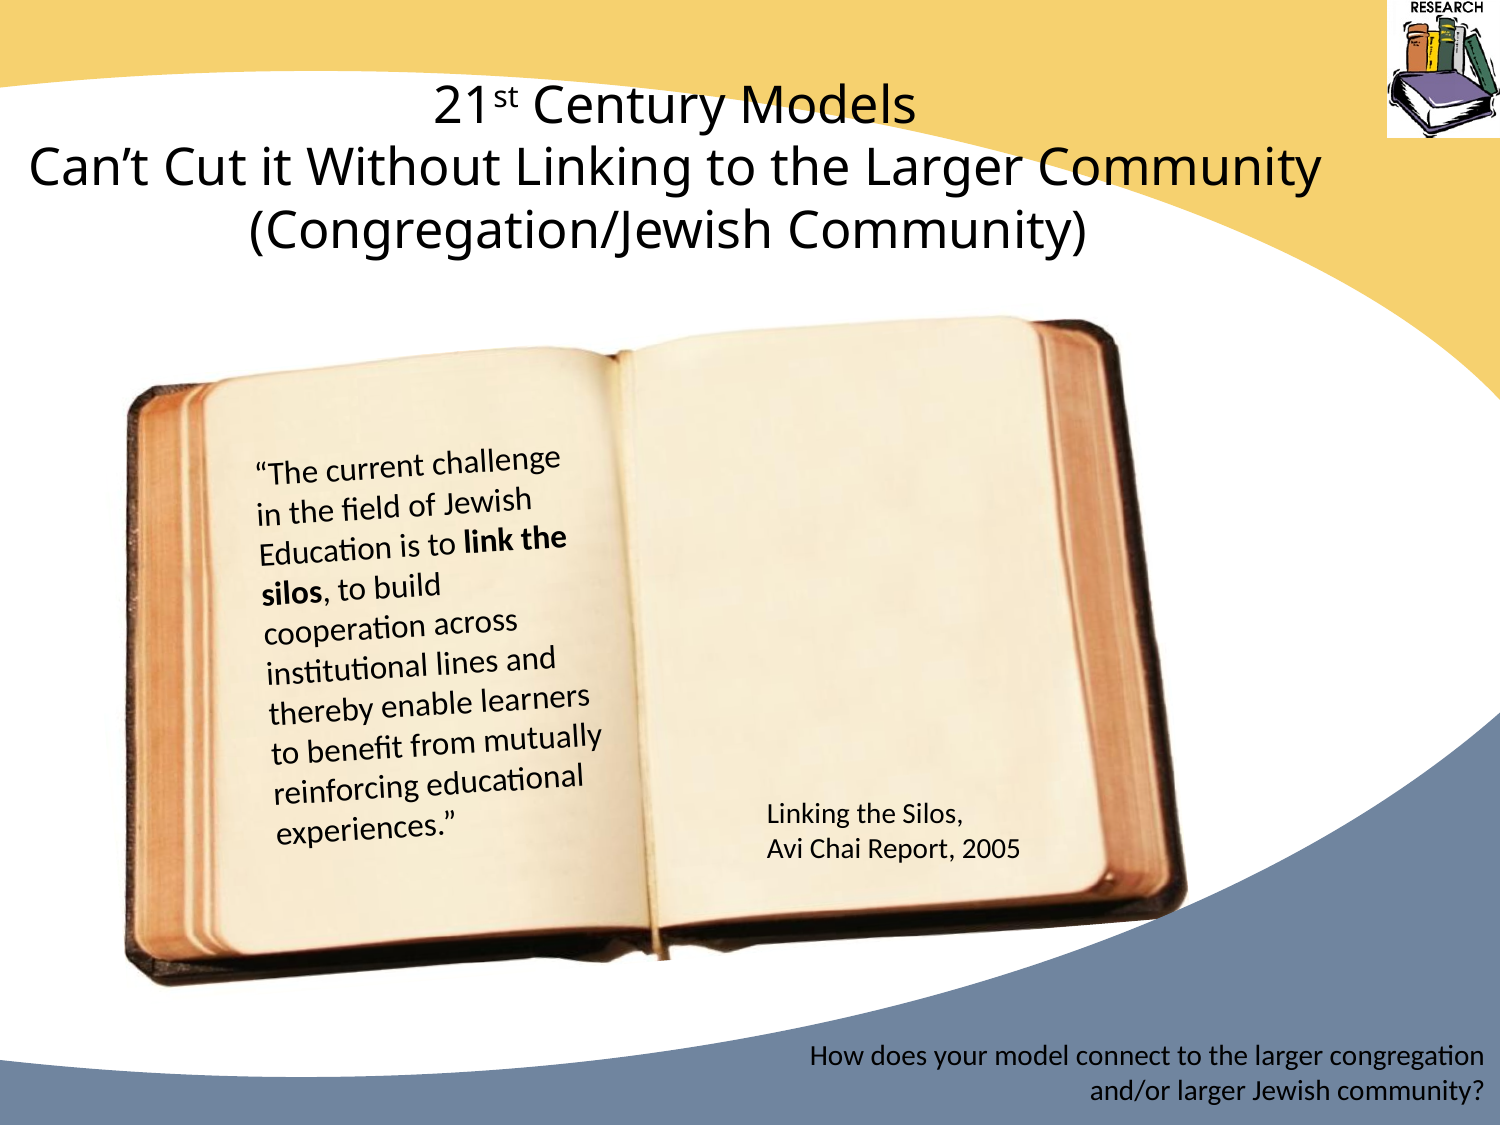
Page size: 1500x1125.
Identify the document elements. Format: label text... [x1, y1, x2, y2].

picture [77, 294, 1189, 1006]
text_box [0, 0, 1500, 400]
text_box [0, 1041, 1500, 1125]
text_box How does your model connect to the larger congregation and/or larger Jewish community? [725, 1029, 1500, 1114]
picture [1387, 0, 1500, 138]
text_box [792, 712, 1500, 1029]
text_box 21st Century Models Can’t Cut it Without Linking to the Larger Community (Congregation/Jewish Community) [13, 63, 1338, 266]
